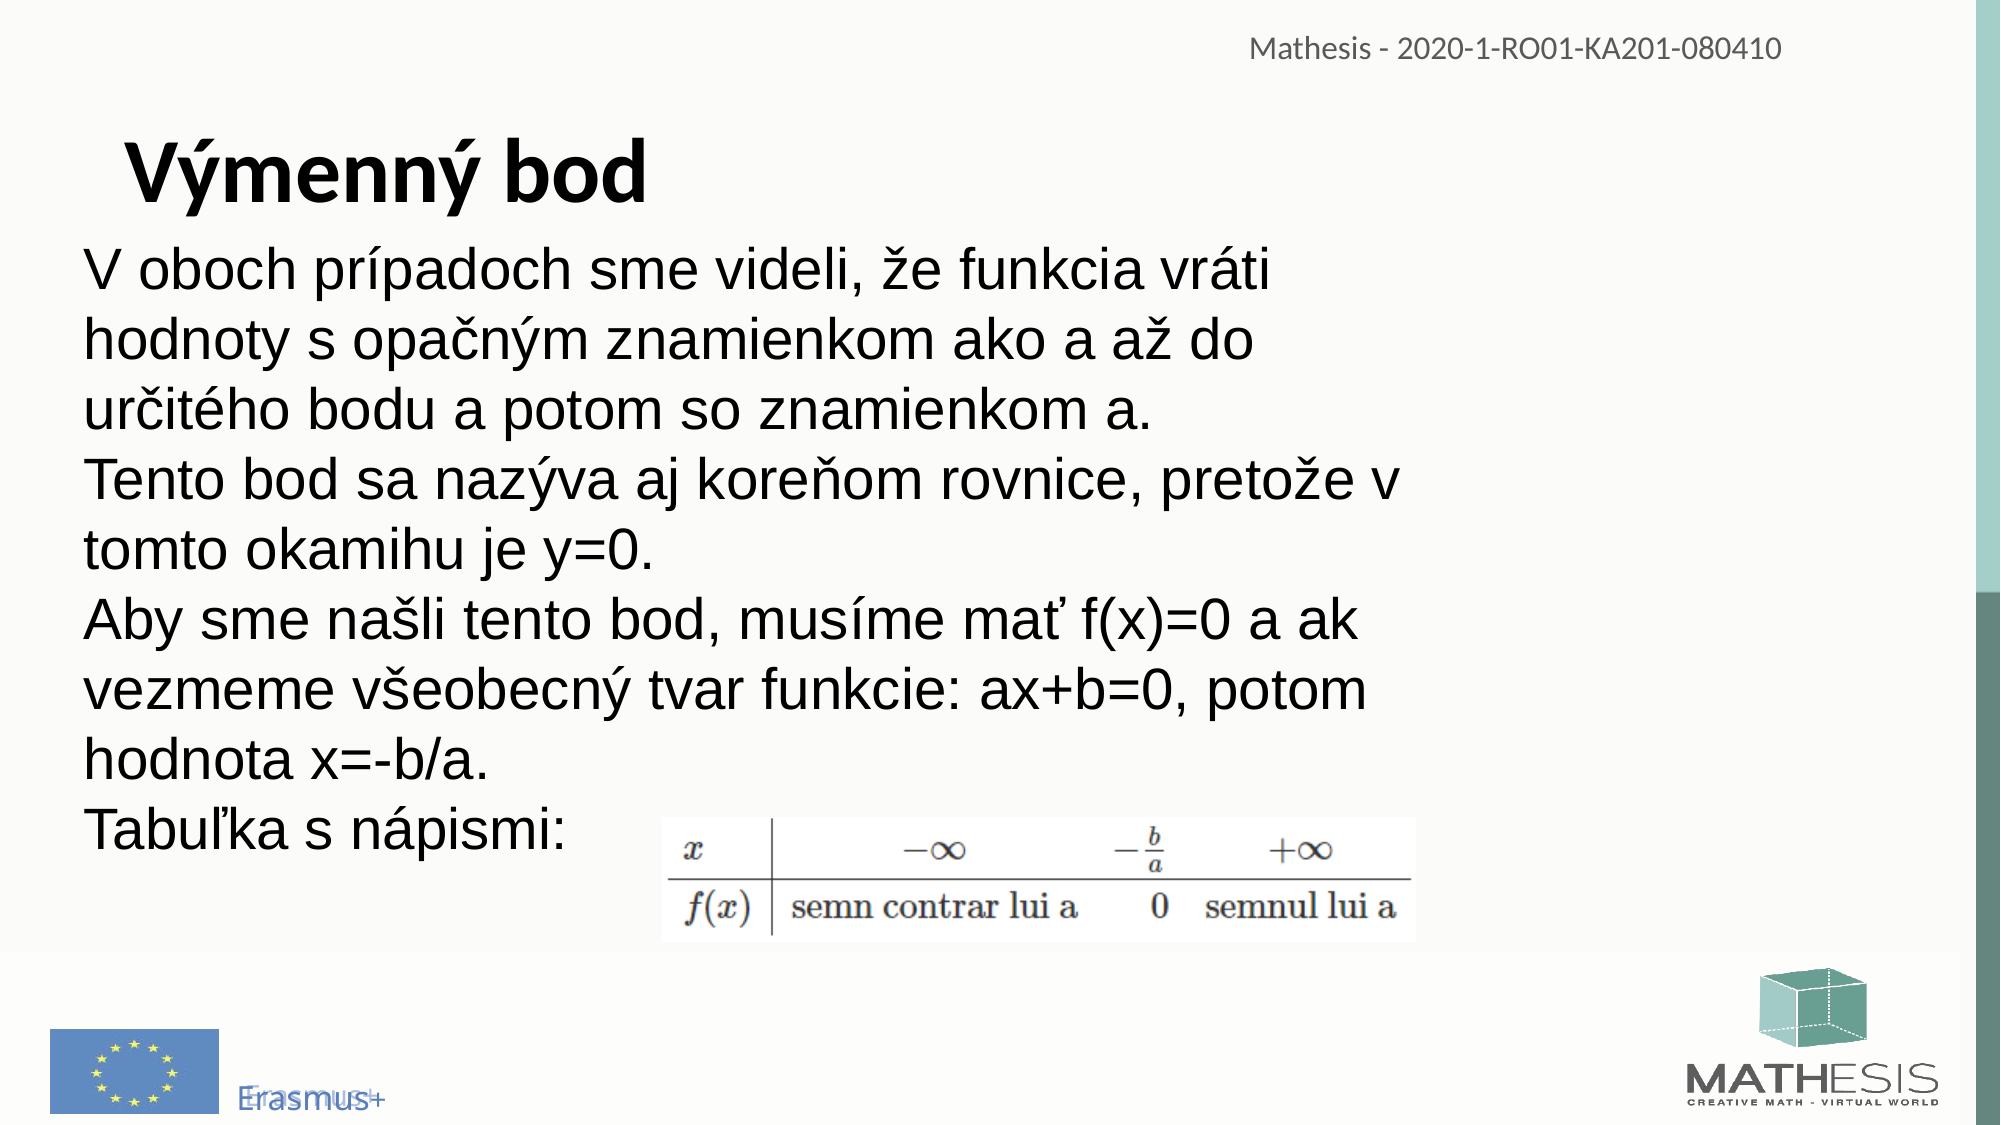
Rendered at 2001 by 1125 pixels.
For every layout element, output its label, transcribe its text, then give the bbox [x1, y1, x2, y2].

subtitle V oboch prípadoch sme videli, že funkcia vráti hodnoty s opačným znamienkom ako a až do určitého bodu a potom so znamienkom a. Tento bod sa nazýva aj koreňom rovnice, pretože v tomto okamihu je y=0. Aby sme našli tento bod, musíme mať f(x)=0 a ak vezmeme všeobecný tvar funkcie: ax+b=0, potom hodnota x=-b/a. Tabuľka s nápismi: [68, 223, 1469, 512]
text_box Δ>0 [1976, 0, 2000, 1125]
text_box Δ>0 [1664, 928, 1961, 1125]
picture [662, 817, 1416, 942]
text_box Δ>0 [50, 1029, 219, 1114]
title Výmenný bod [109, 103, 1810, 345]
